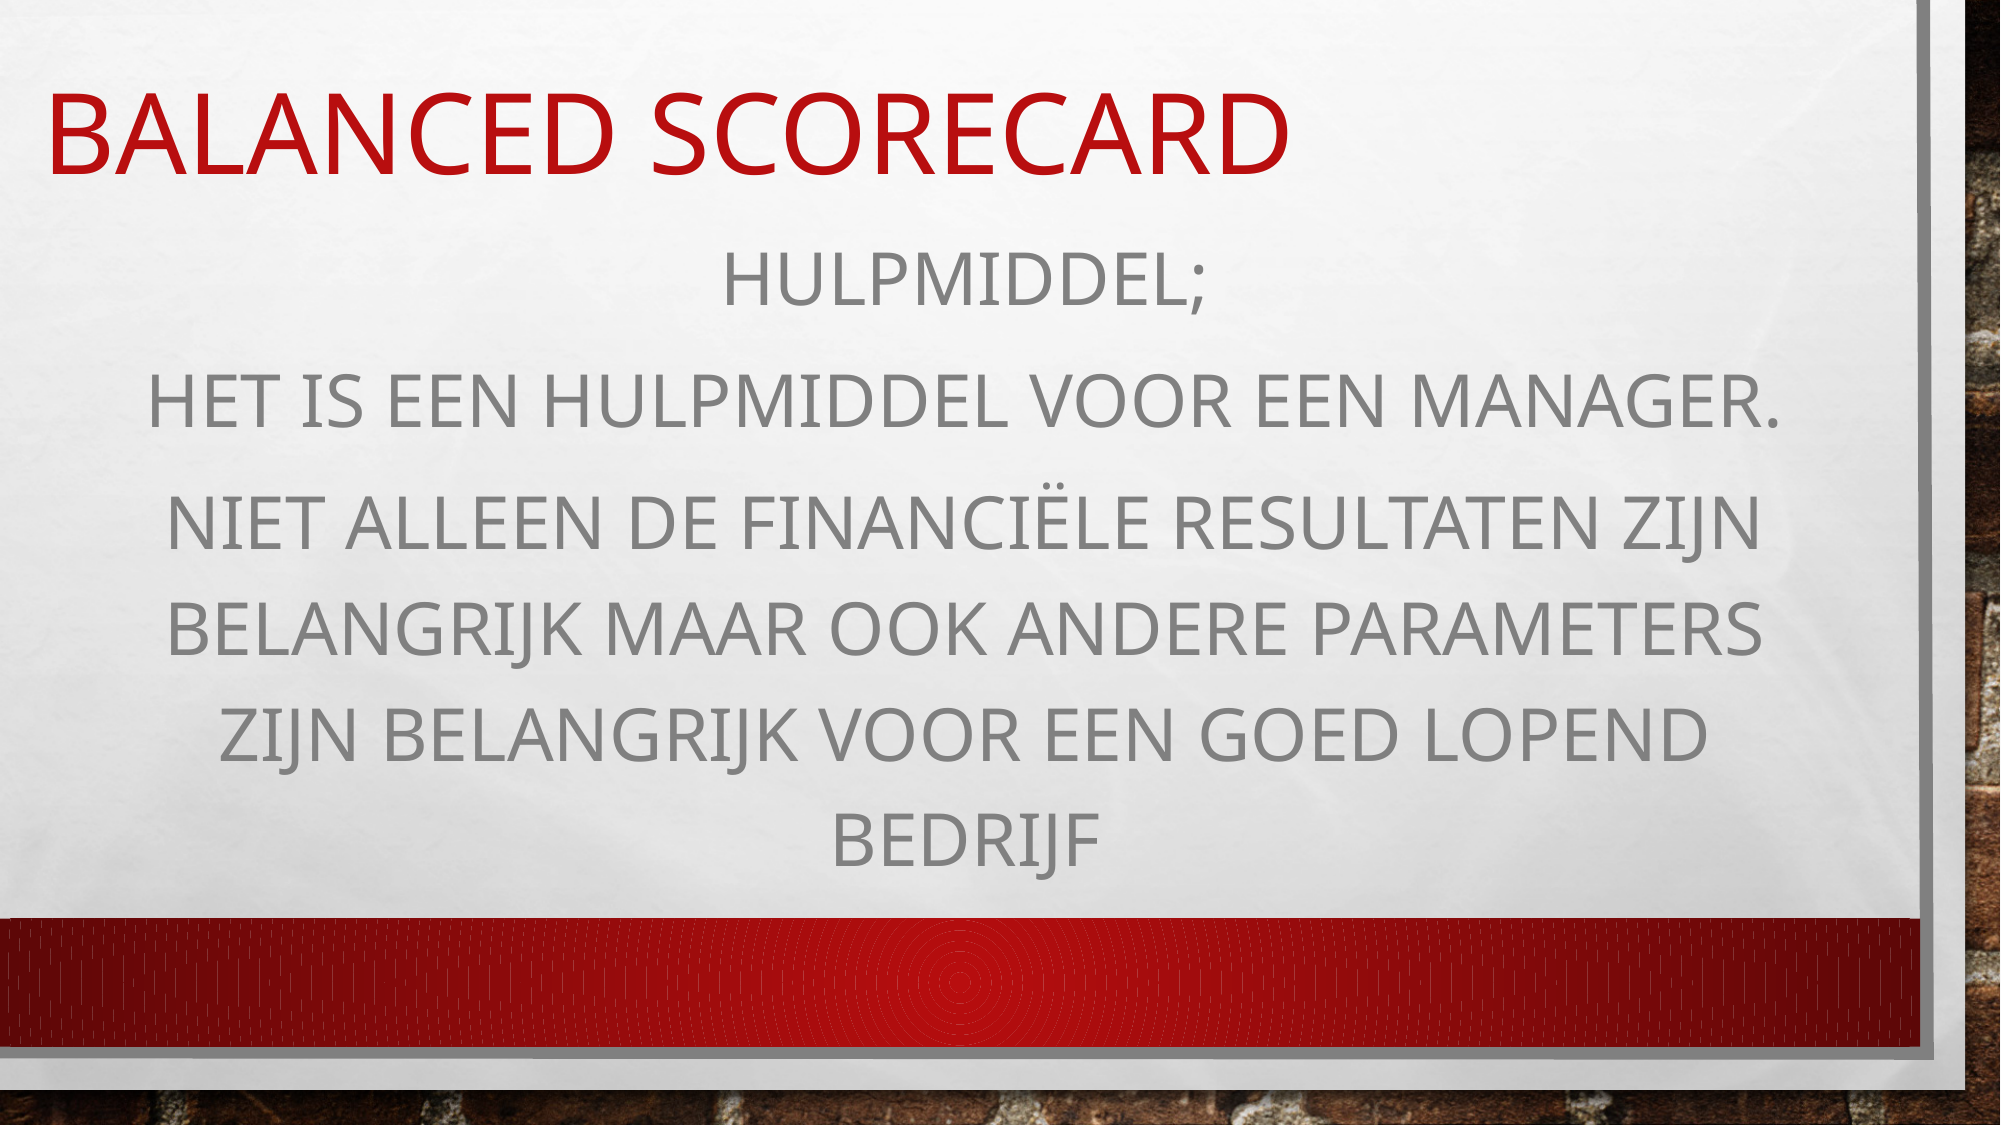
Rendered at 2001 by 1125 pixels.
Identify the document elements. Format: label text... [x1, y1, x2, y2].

picture [0, 0, 2000, 1125]
title Balanced scorecard [27, 17, 1818, 207]
list Hulpmiddel; Het is een hulpmiddel voor een manager. Niet alleen de financiële resultaten zijn belangrijk maar ook andere parameters zijn belangrijk voor een goed lopend bedrijf [112, 206, 1818, 902]
